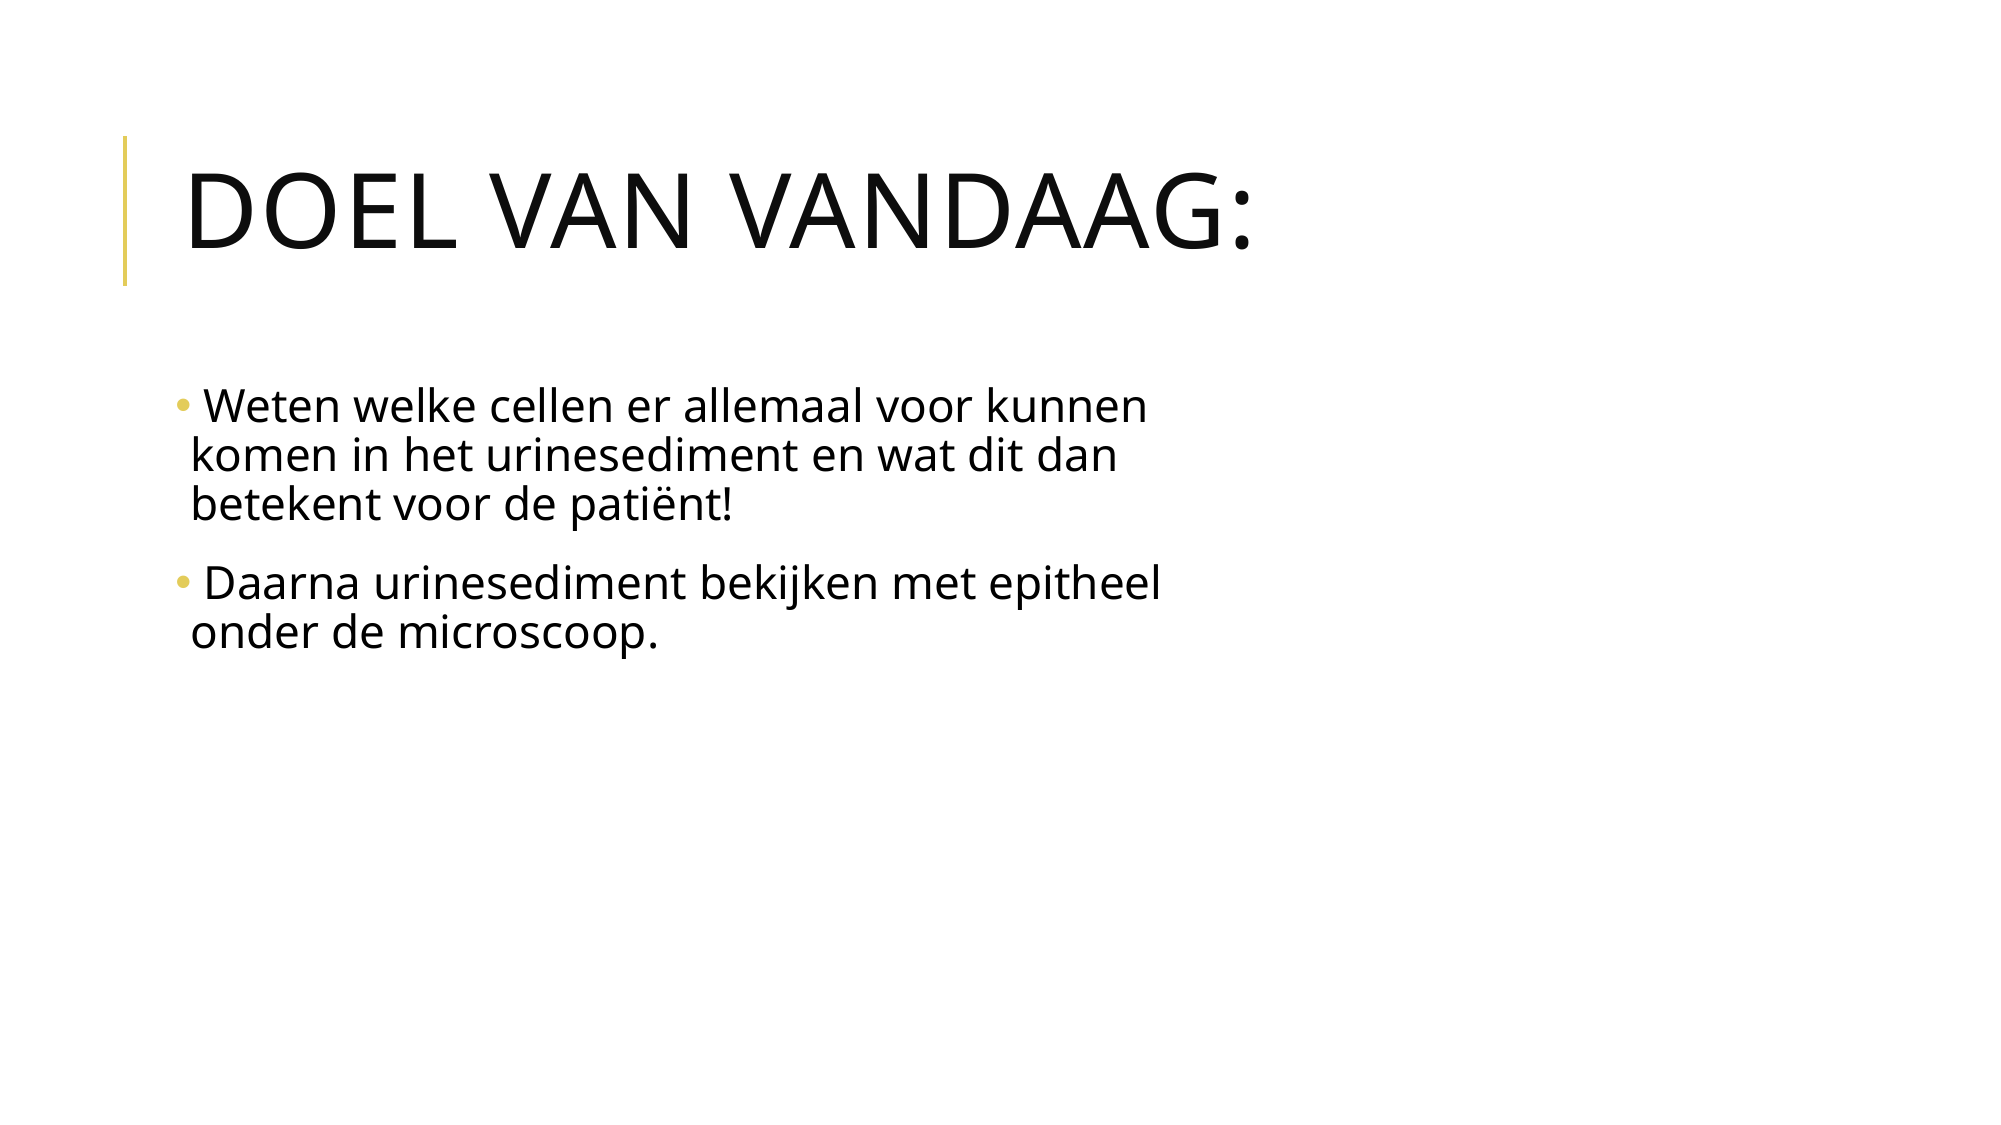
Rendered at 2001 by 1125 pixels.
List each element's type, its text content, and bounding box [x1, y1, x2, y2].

list Weten welke cellen er allemaal voor kunnen komen in het urinesediment en wat dit dan betekent voor de patiënt! Daarna urinesediment bekijken met epitheel onder de microscoop. [168, 375, 1220, 1035]
title Doel van vandaag: [168, 96, 1763, 342]
